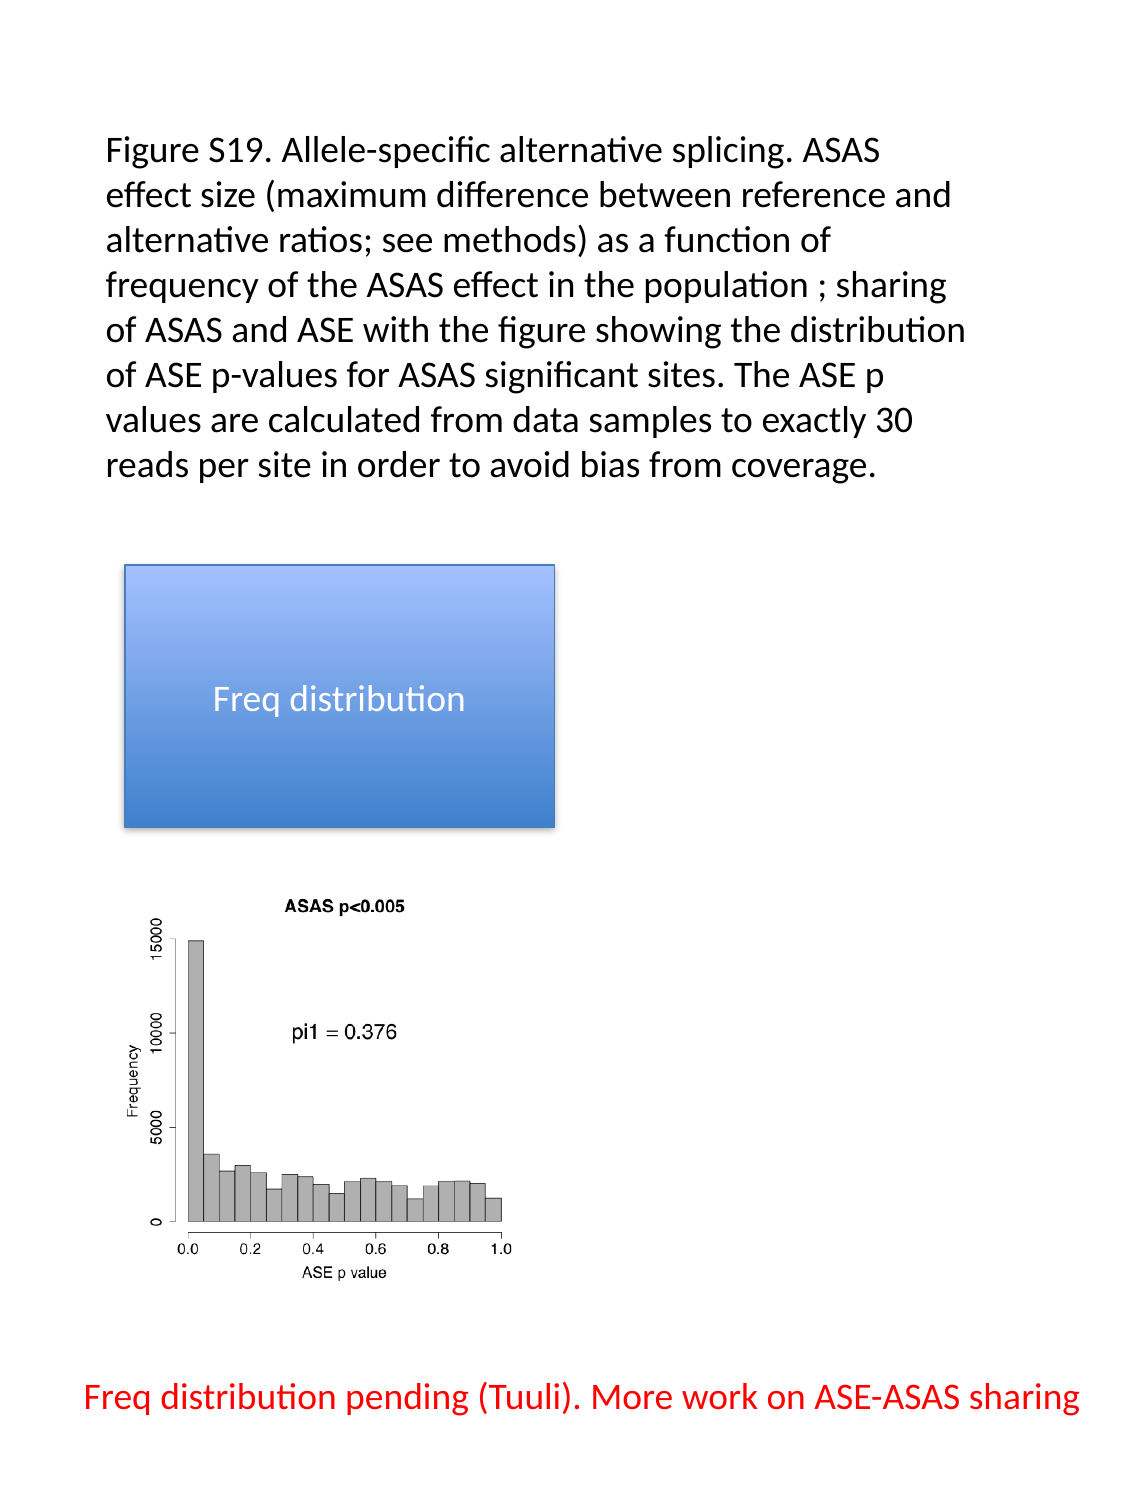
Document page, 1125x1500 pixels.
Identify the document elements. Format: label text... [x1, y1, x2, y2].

picture [127, 881, 538, 1293]
text_box Freq distribution [124, 564, 555, 828]
text_box Figure S19. Allele-specific alternative splicing. ASAS effect size (maximum difference between reference and alternative ratios; see methods) as a function of frequency of the ASAS effect in the population ; sharing of ASAS and ASE with the figure showing the distribution of ASE p-values for ASAS significant sites. The ASE p values are calculated from data samples to exactly 30 reads per site in order to avoid bias from coverage. [90, 117, 984, 493]
text_box Freq distribution pending (Tuuli). More work on ASE-ASAS sharing [68, 1364, 1097, 1425]
